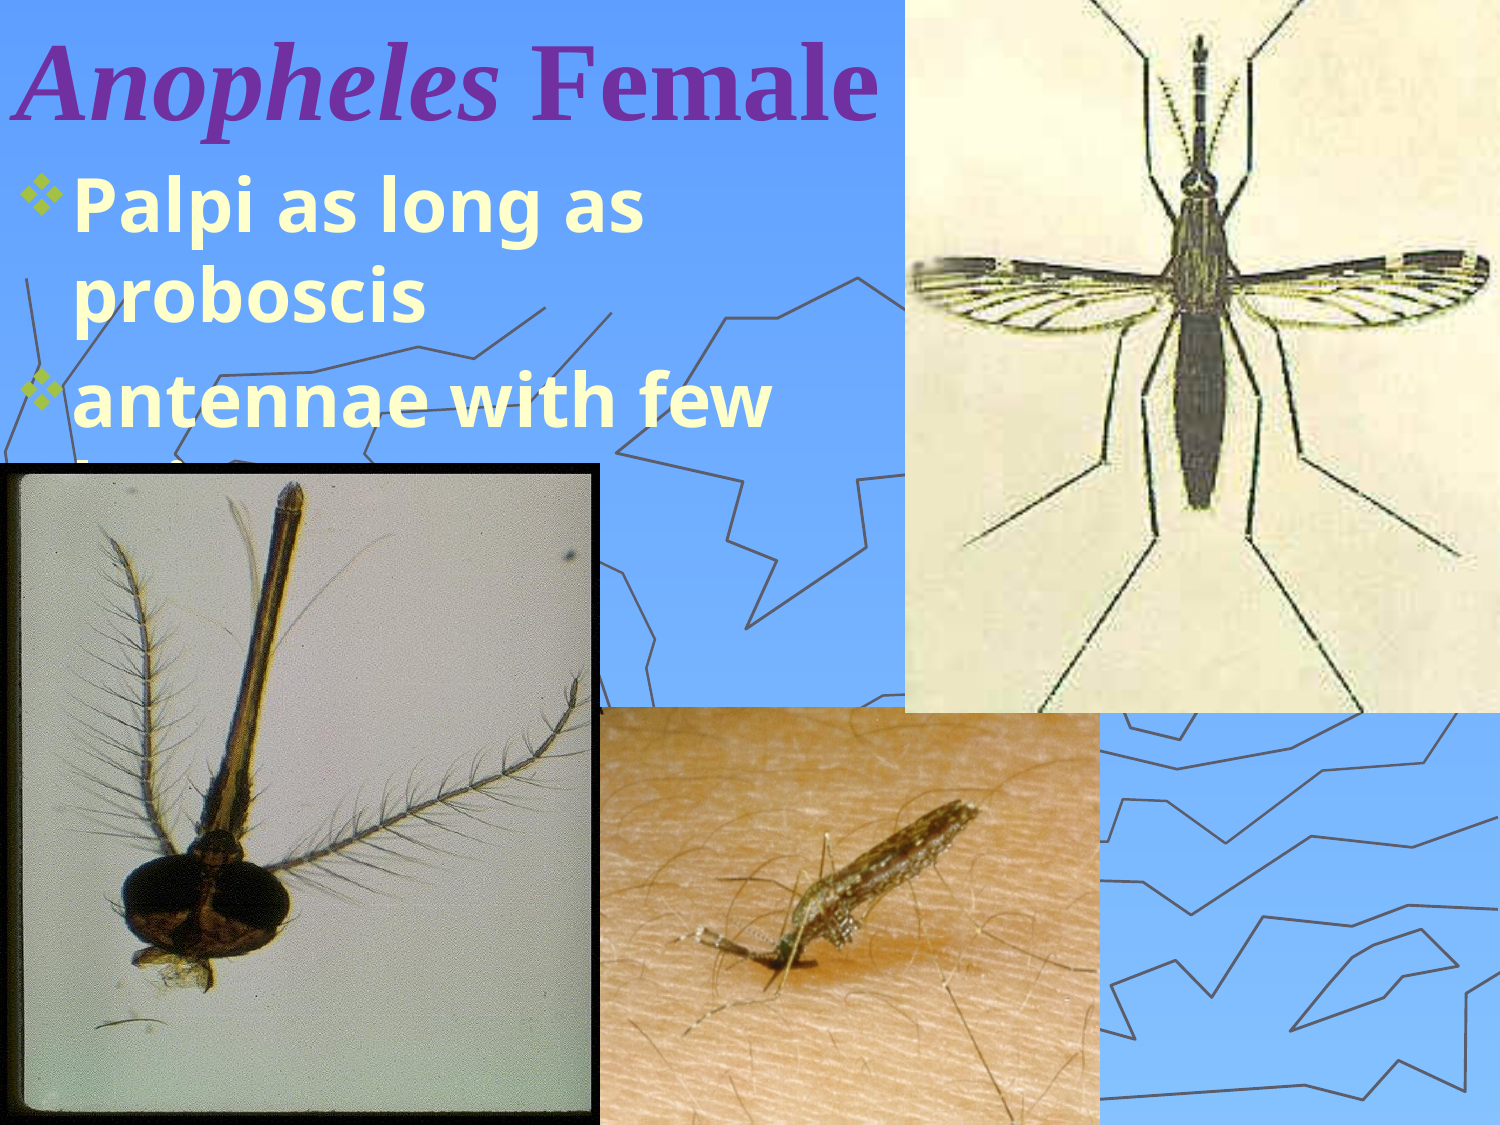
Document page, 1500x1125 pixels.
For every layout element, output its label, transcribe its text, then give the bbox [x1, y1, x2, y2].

list Anopheles Female Palpi as long as proboscis antennae with few hairs. [0, 0, 903, 651]
picture [0, 0, 1500, 1125]
